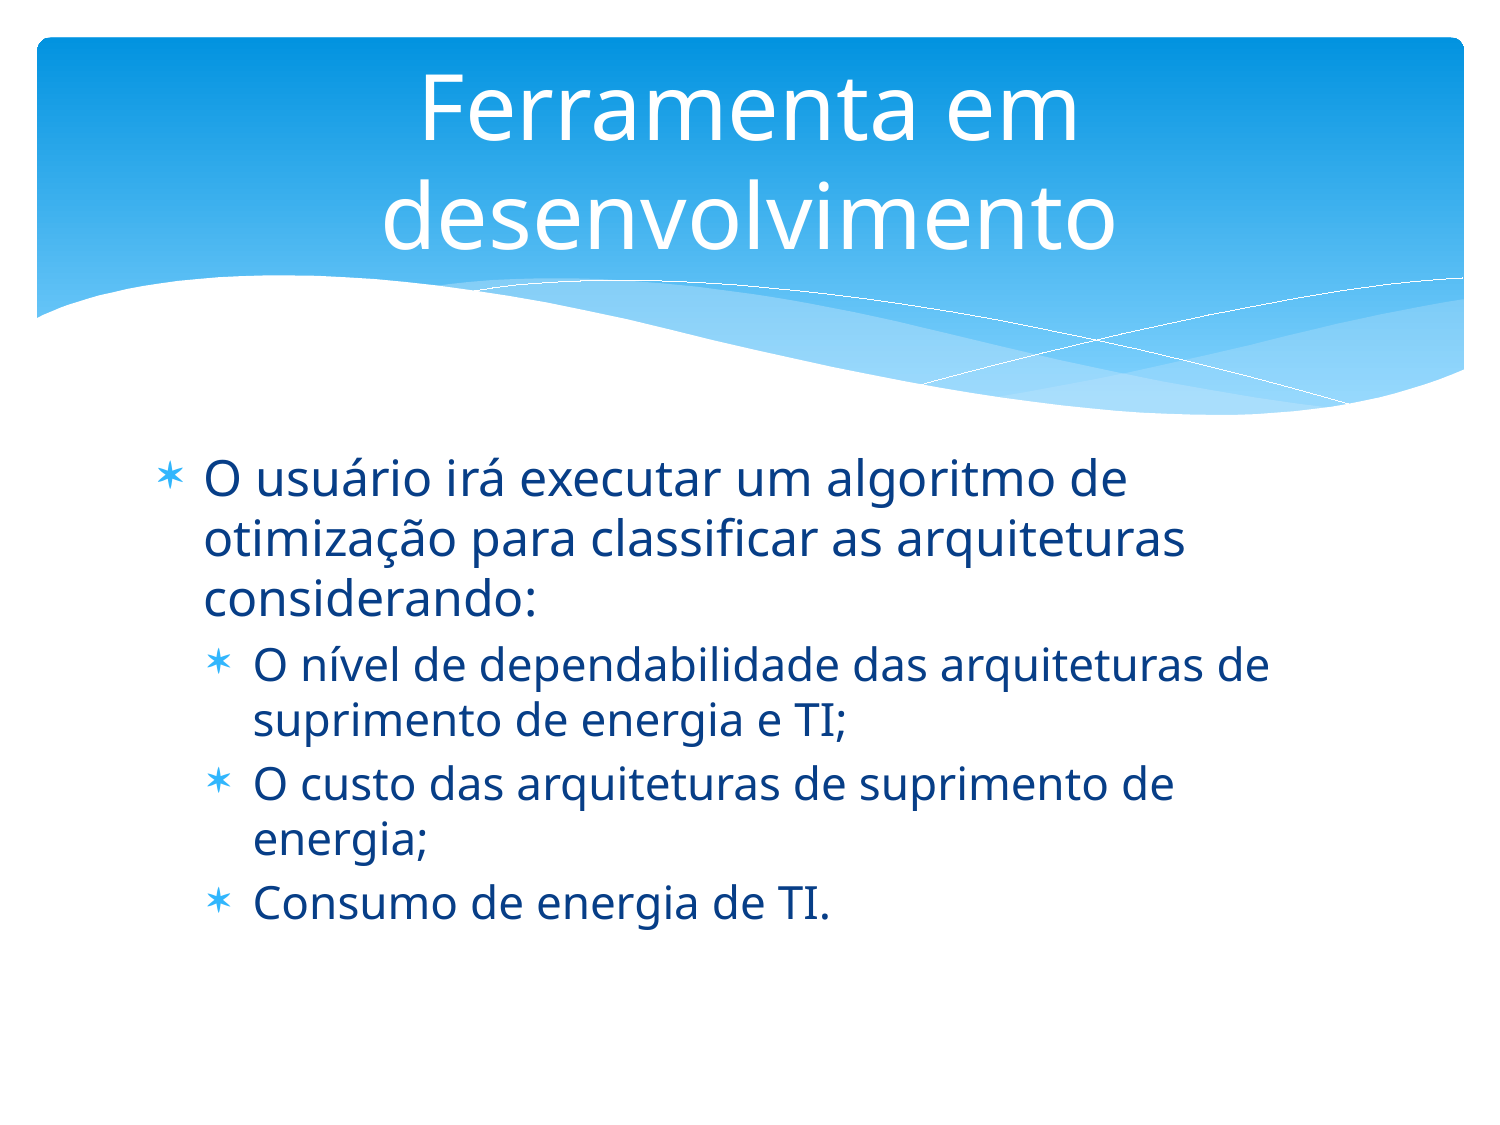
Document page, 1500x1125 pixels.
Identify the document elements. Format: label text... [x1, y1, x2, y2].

list O usuário irá executar um algoritmo de otimização para classificar as arquiteturas considerando: O nível de dependabilidade das arquiteturas de suprimento de energia e TI; O custo das arquiteturas de suprimento de energia; Consumo de energia de TI. [143, 438, 1359, 1005]
title Ferramenta em desenvolvimento [75, 55, 1425, 261]
